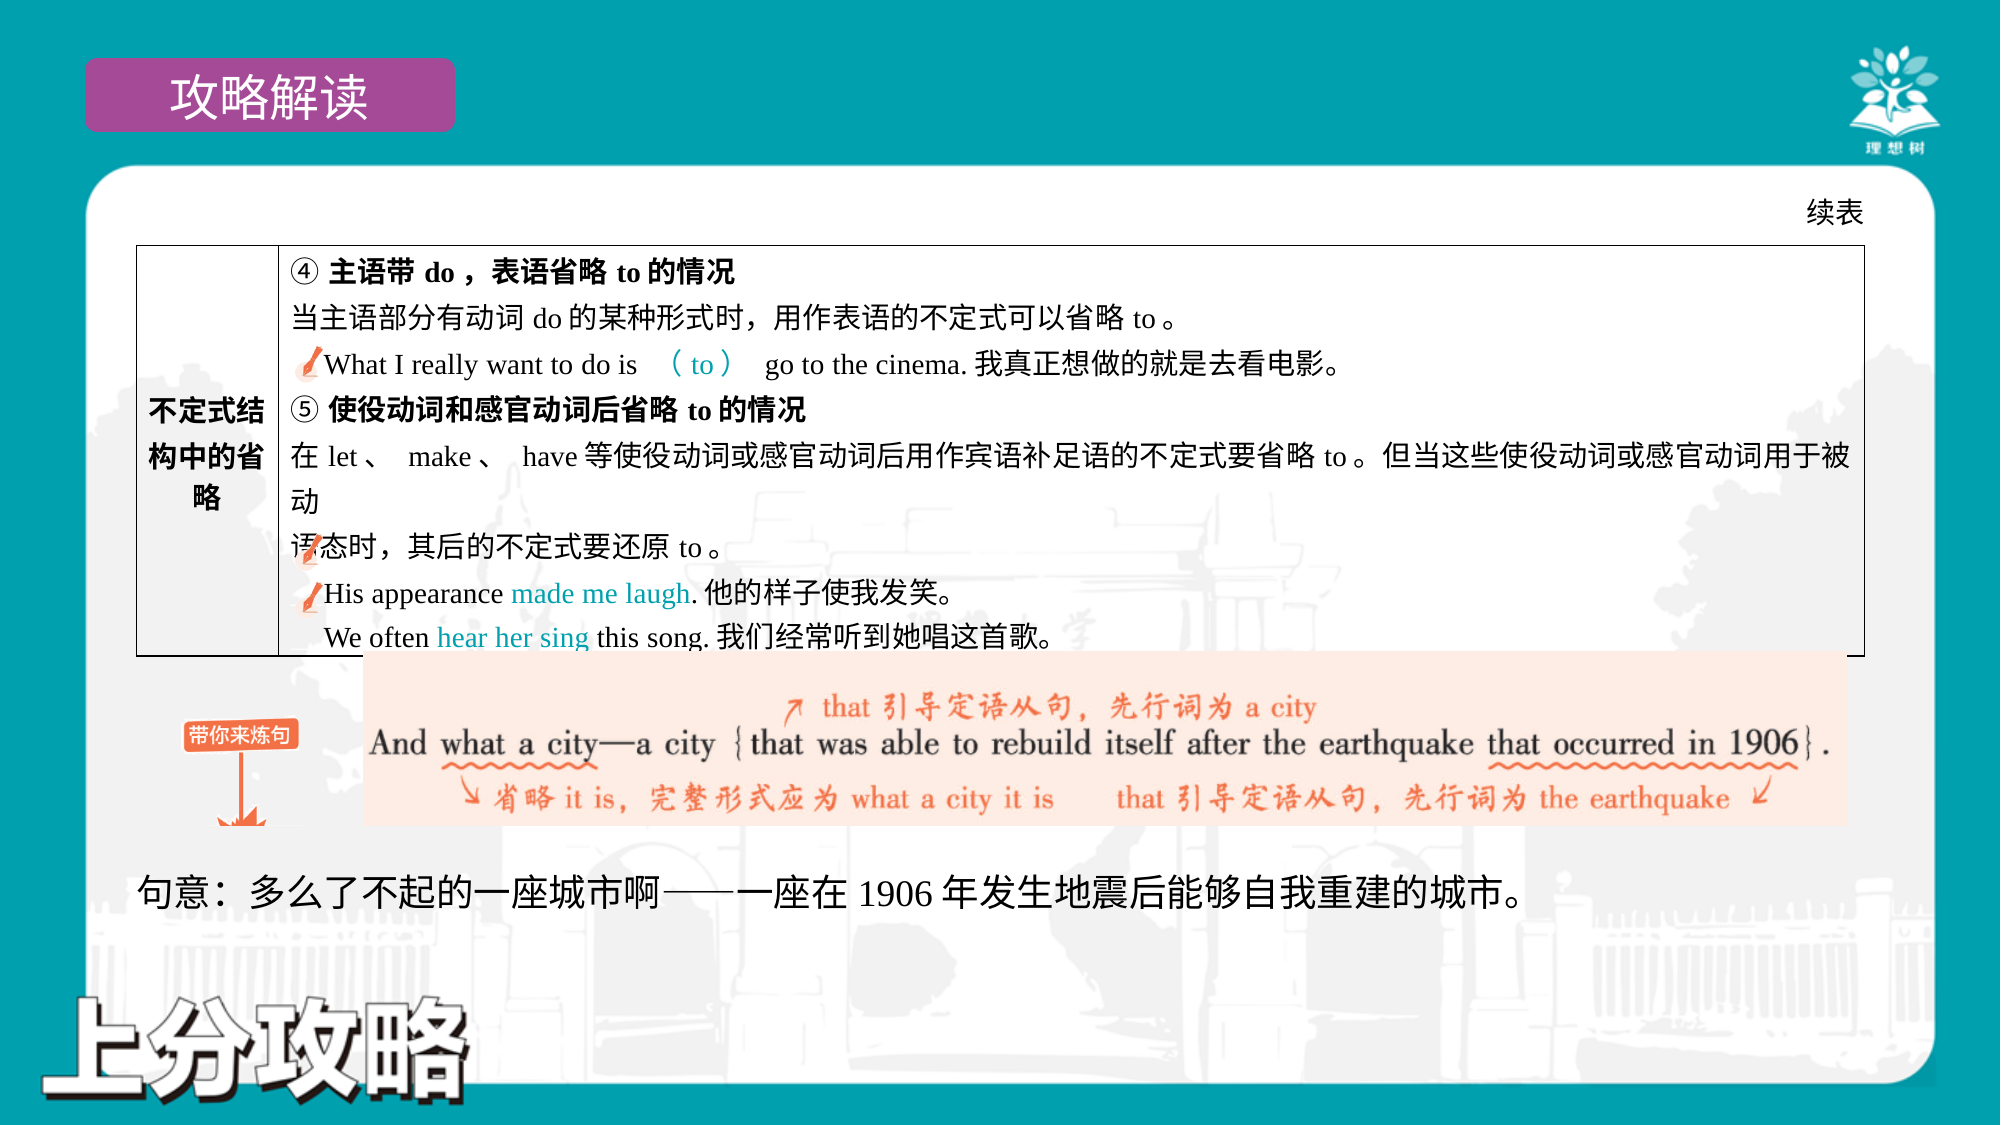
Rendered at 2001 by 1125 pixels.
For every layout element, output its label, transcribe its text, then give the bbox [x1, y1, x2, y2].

table_header 不定式结 构中的省 略 [137, 246, 278, 655]
table_header ④主语带do，表语省略to的情况 当主语部分有动词do的某种形式时，用作表语的不定式可以省略to。 ____What I really want to do is （to） go to the cinema.我真正想做的就是去看电影。 ⑤使役动词和感官动词后省略to的情况 在let、 make、 have等使役动词或感官动词后用作宾语补足语的不定式要省略to。但当这些使役动词或感官动词用于被动 语态时，其后的不定式要还原to。 ____His appearance made me laugh.他的样子使我发笑。 ____We often hear her sing this song.我们经常听到她唱这首歌。 [279, 246, 1864, 655]
text_box 句意：多么了不起的一座城市啊——一座在1906年发生地震后能够自我重建的城市。 [136, 847, 1865, 907]
text_box 续表 [1806, 176, 1865, 229]
picture [0, 0, 2000, 1125]
